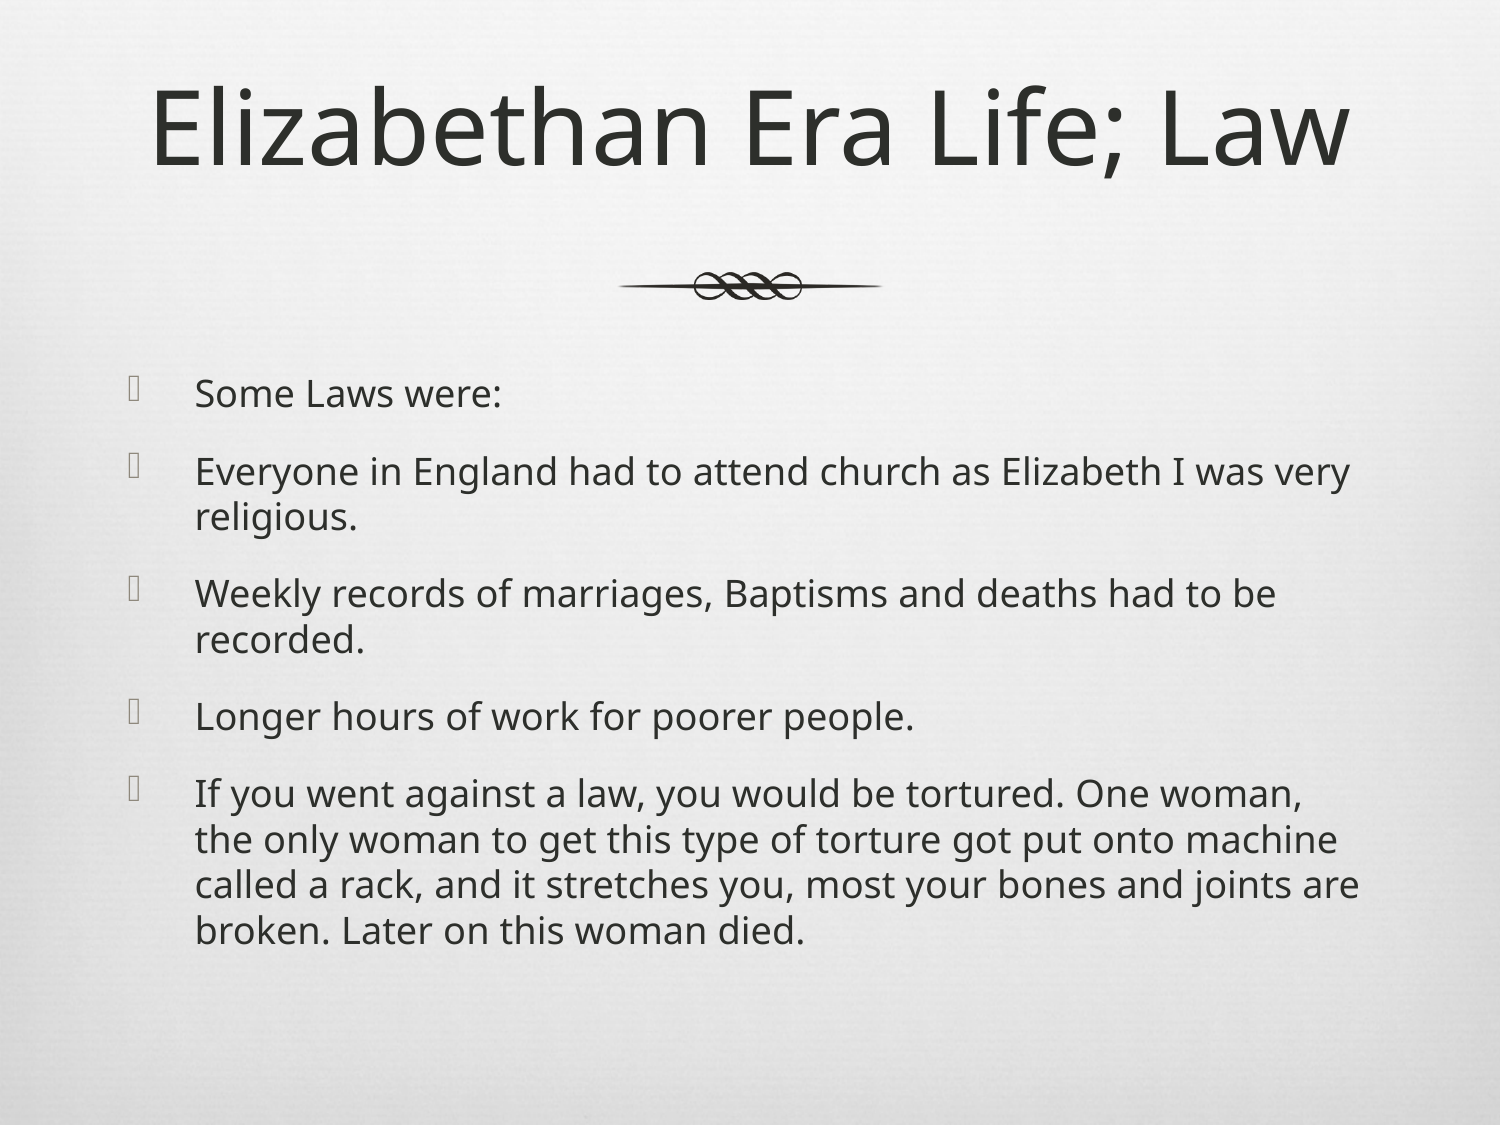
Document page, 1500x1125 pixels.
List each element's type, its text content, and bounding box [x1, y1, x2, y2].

list Some Laws were: Everyone in England had to attend church as Elizabeth I was very religious. Weekly records of marriages, Baptisms and deaths had to be recorded. Longer hours of work for poorer people. If you went against a law, you would be tortured. One woman, the only woman to get this type of torture got put onto machine called a rack, and it stretches you, most your bones and joints are broken. Later on this woman died. [112, 362, 1388, 963]
title Elizabethan Era Life; Law [112, 11, 1388, 236]
picture [615, 272, 885, 300]
